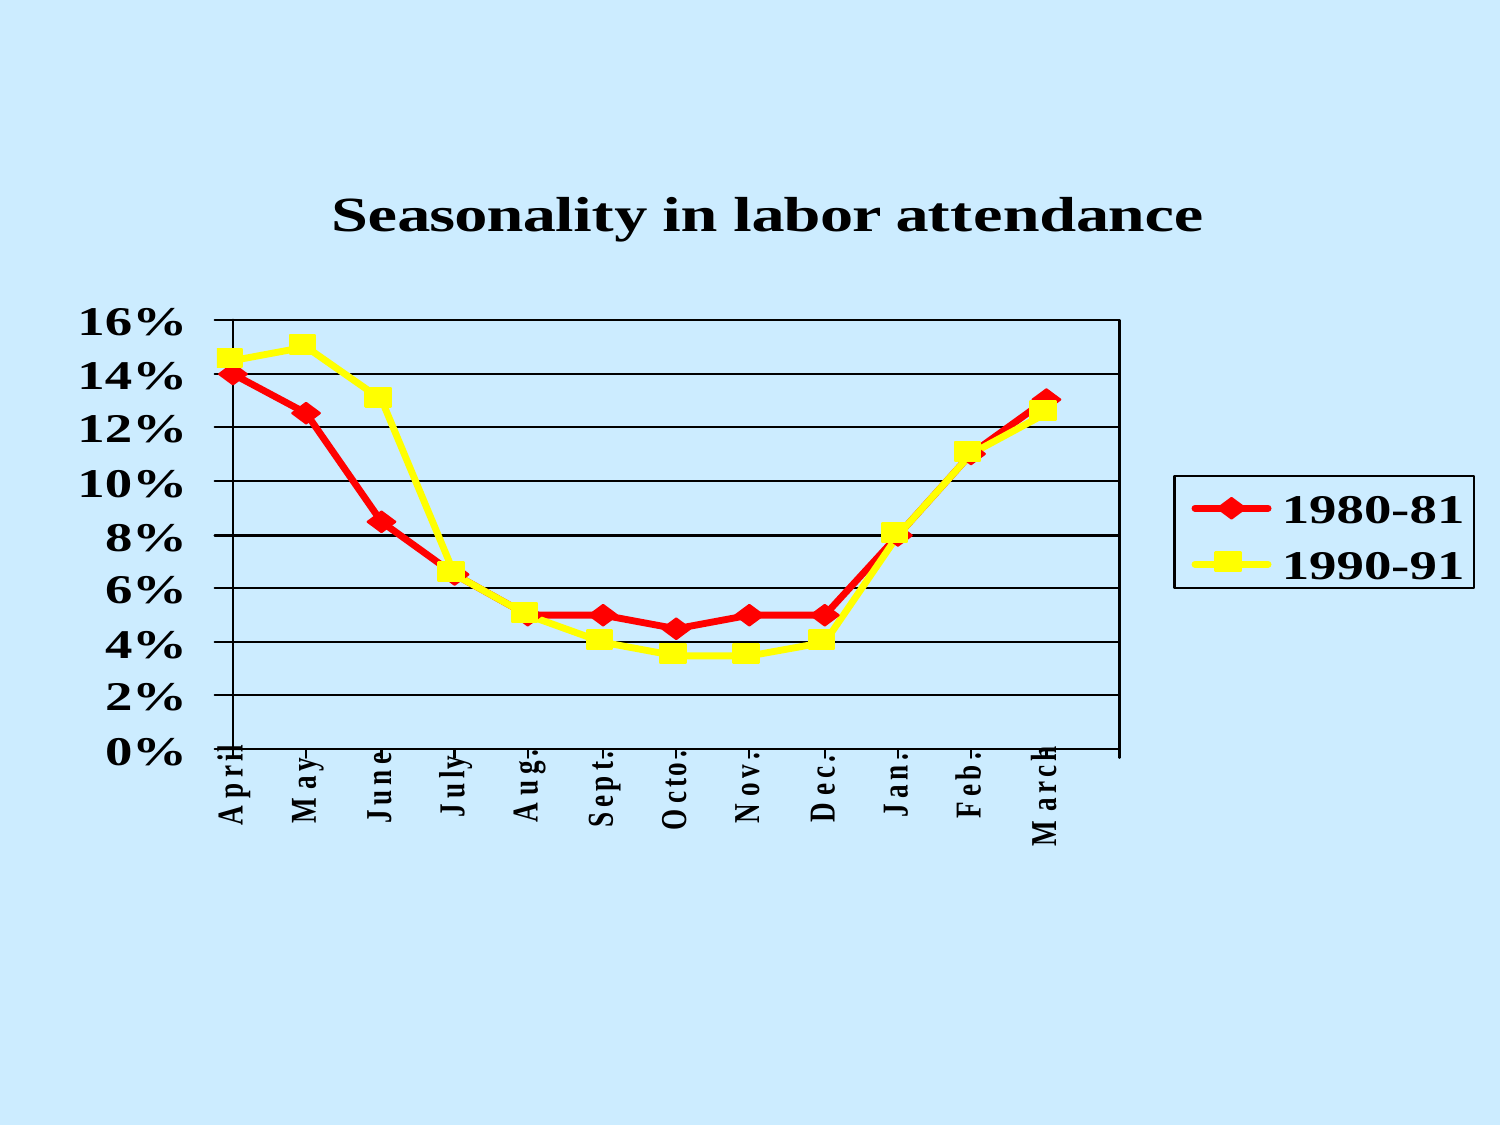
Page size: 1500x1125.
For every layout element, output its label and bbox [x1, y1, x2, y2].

text_box [36, 149, 1500, 876]
